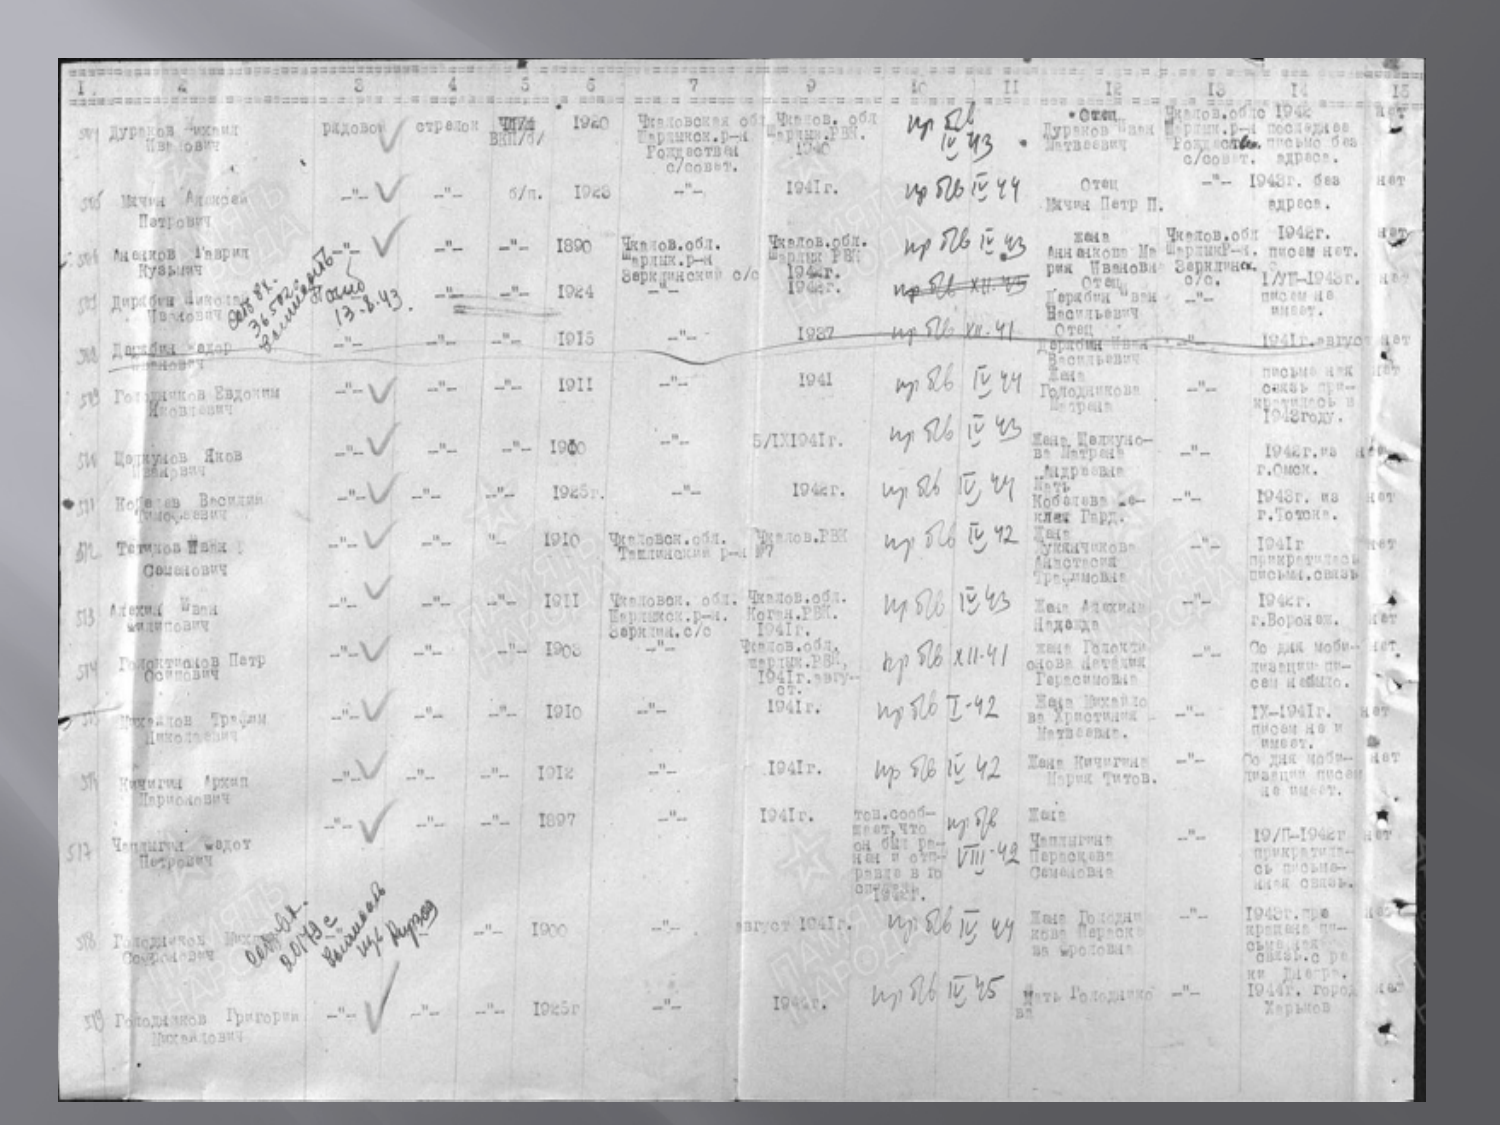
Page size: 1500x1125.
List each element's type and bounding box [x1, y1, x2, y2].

list [58, 58, 1426, 1102]
